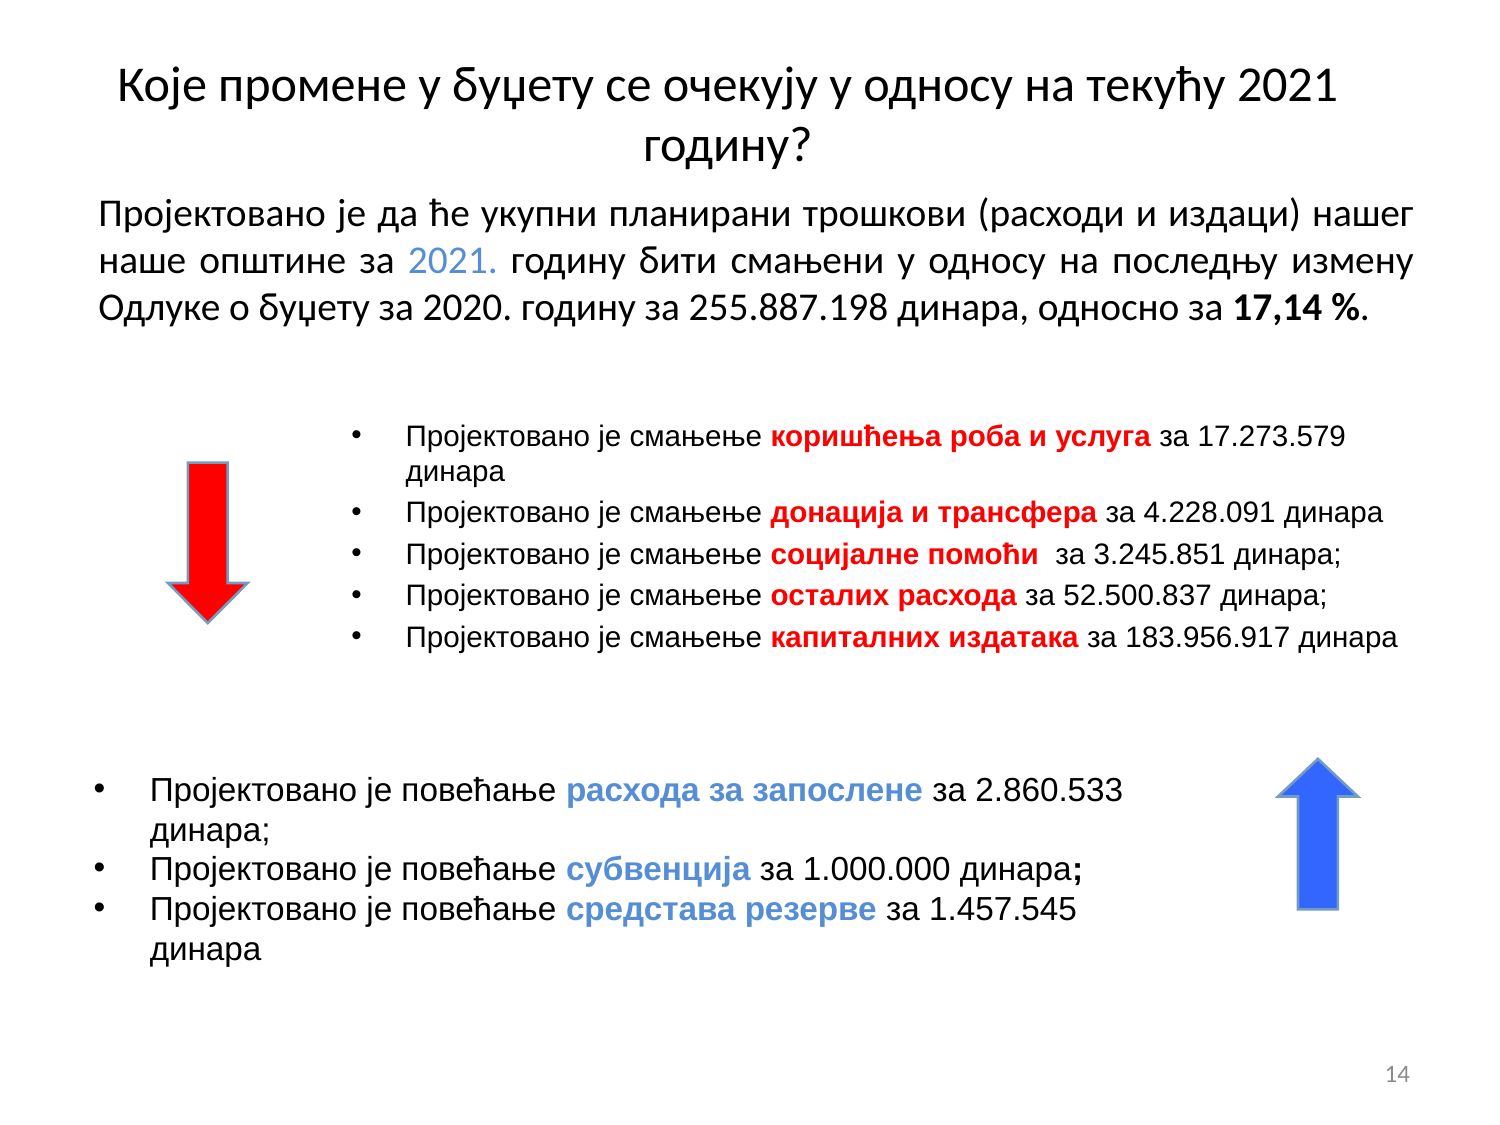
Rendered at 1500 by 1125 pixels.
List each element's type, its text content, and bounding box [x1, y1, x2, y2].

text_box [1278, 758, 1358, 910]
title Које промене у буџету се очекују у односу на текућу 2021 годину? [53, 42, 1404, 180]
list Пројектовано је смањење коришћења роба и услуга за 17.273.579 динара Пројектовано је смањење донација и трансфера за 4.228.091 динара Пројектовано је смањење социјалне помоћи за 3.245.851 динара; Пројектовано је смањење осталих расхода за 52.500.837 динара; Пројектовано је смањење капиталних издатака за 183.956.917 динара [336, 408, 1461, 666]
text_box Пројектовано је повећање расхода за запослене за 2.860.533 динара; Пројектовано је повећање субвенција за 1.000.000 динара; Пројектовано је повећање средстава резерве за 1.457.545 динара [78, 760, 1203, 965]
text_box [167, 462, 248, 624]
slide_number 14 [1074, 1042, 1425, 1103]
list Пројектовано је да ће укупни планирани трошкови (расходи и издаци) нашег наше општине за 2021. годину бити смањени у односу на последњу измену Одлуке о буџету за 2020. годину за 255.887.198 динара, односно за 17,14 %. [78, 179, 1429, 365]
